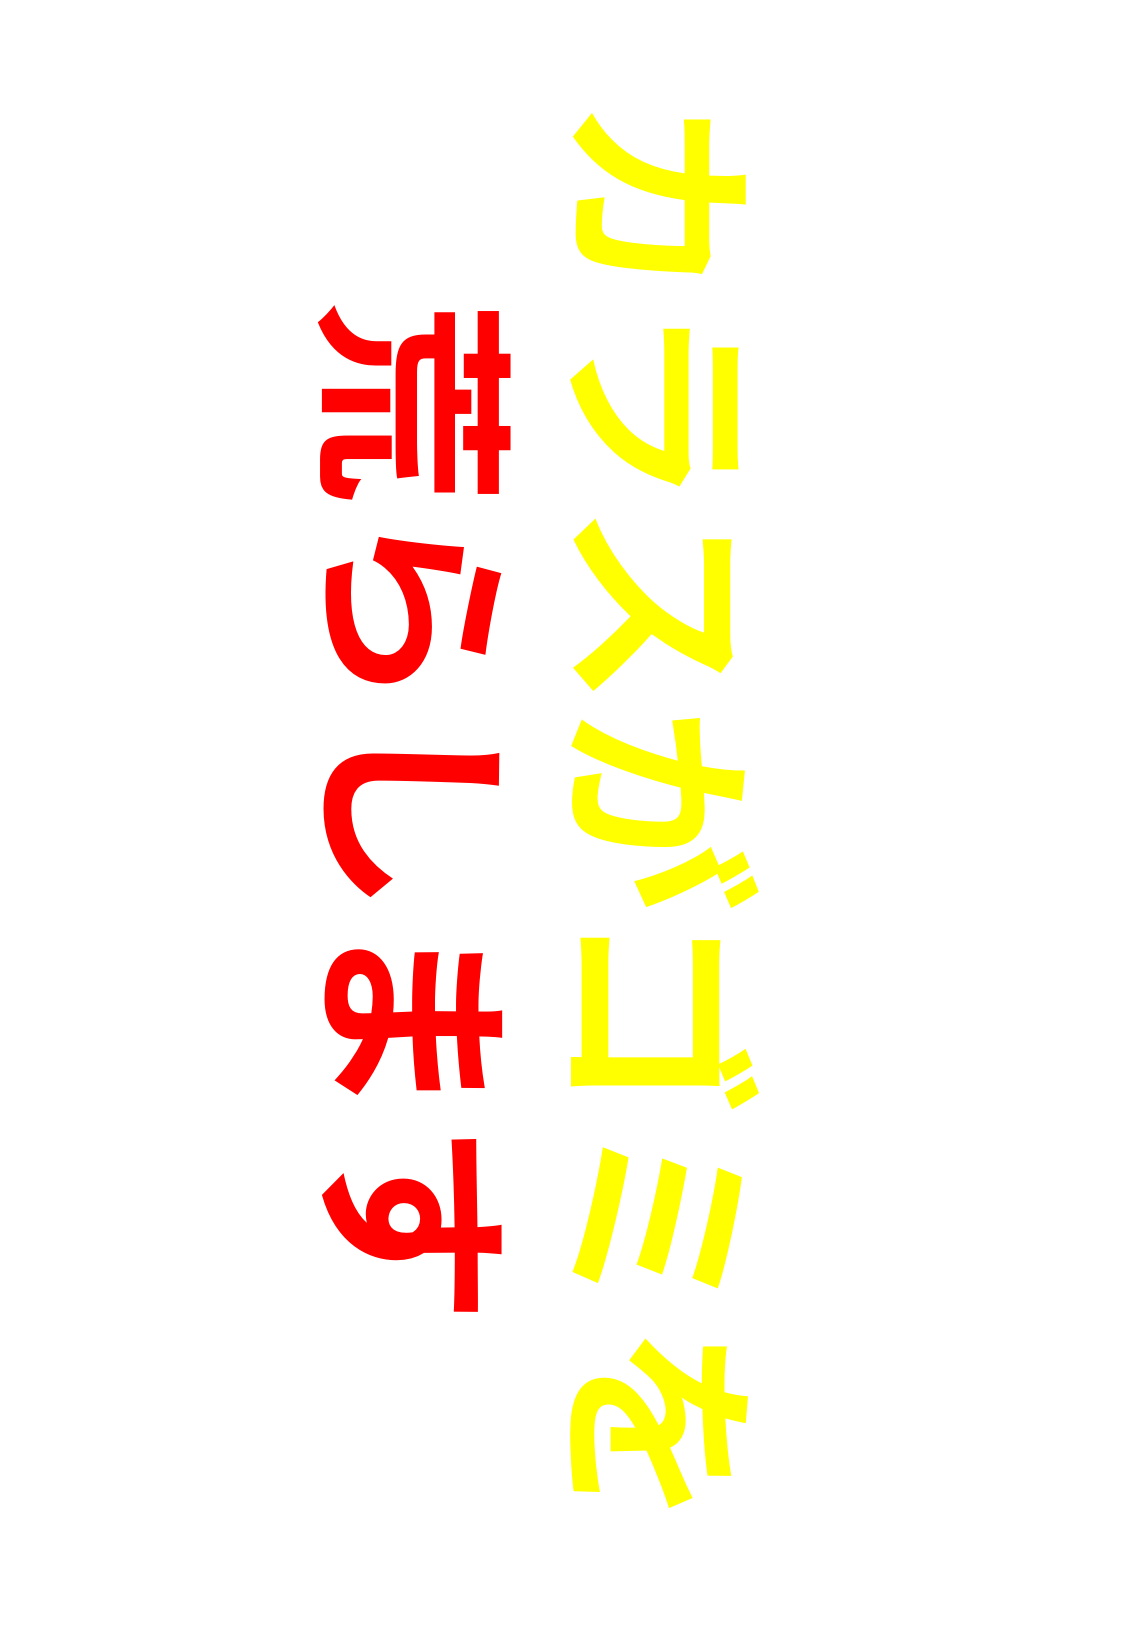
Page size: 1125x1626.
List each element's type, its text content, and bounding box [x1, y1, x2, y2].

text_box カラスがゴミを 荒らします [289, 0, 815, 1625]
